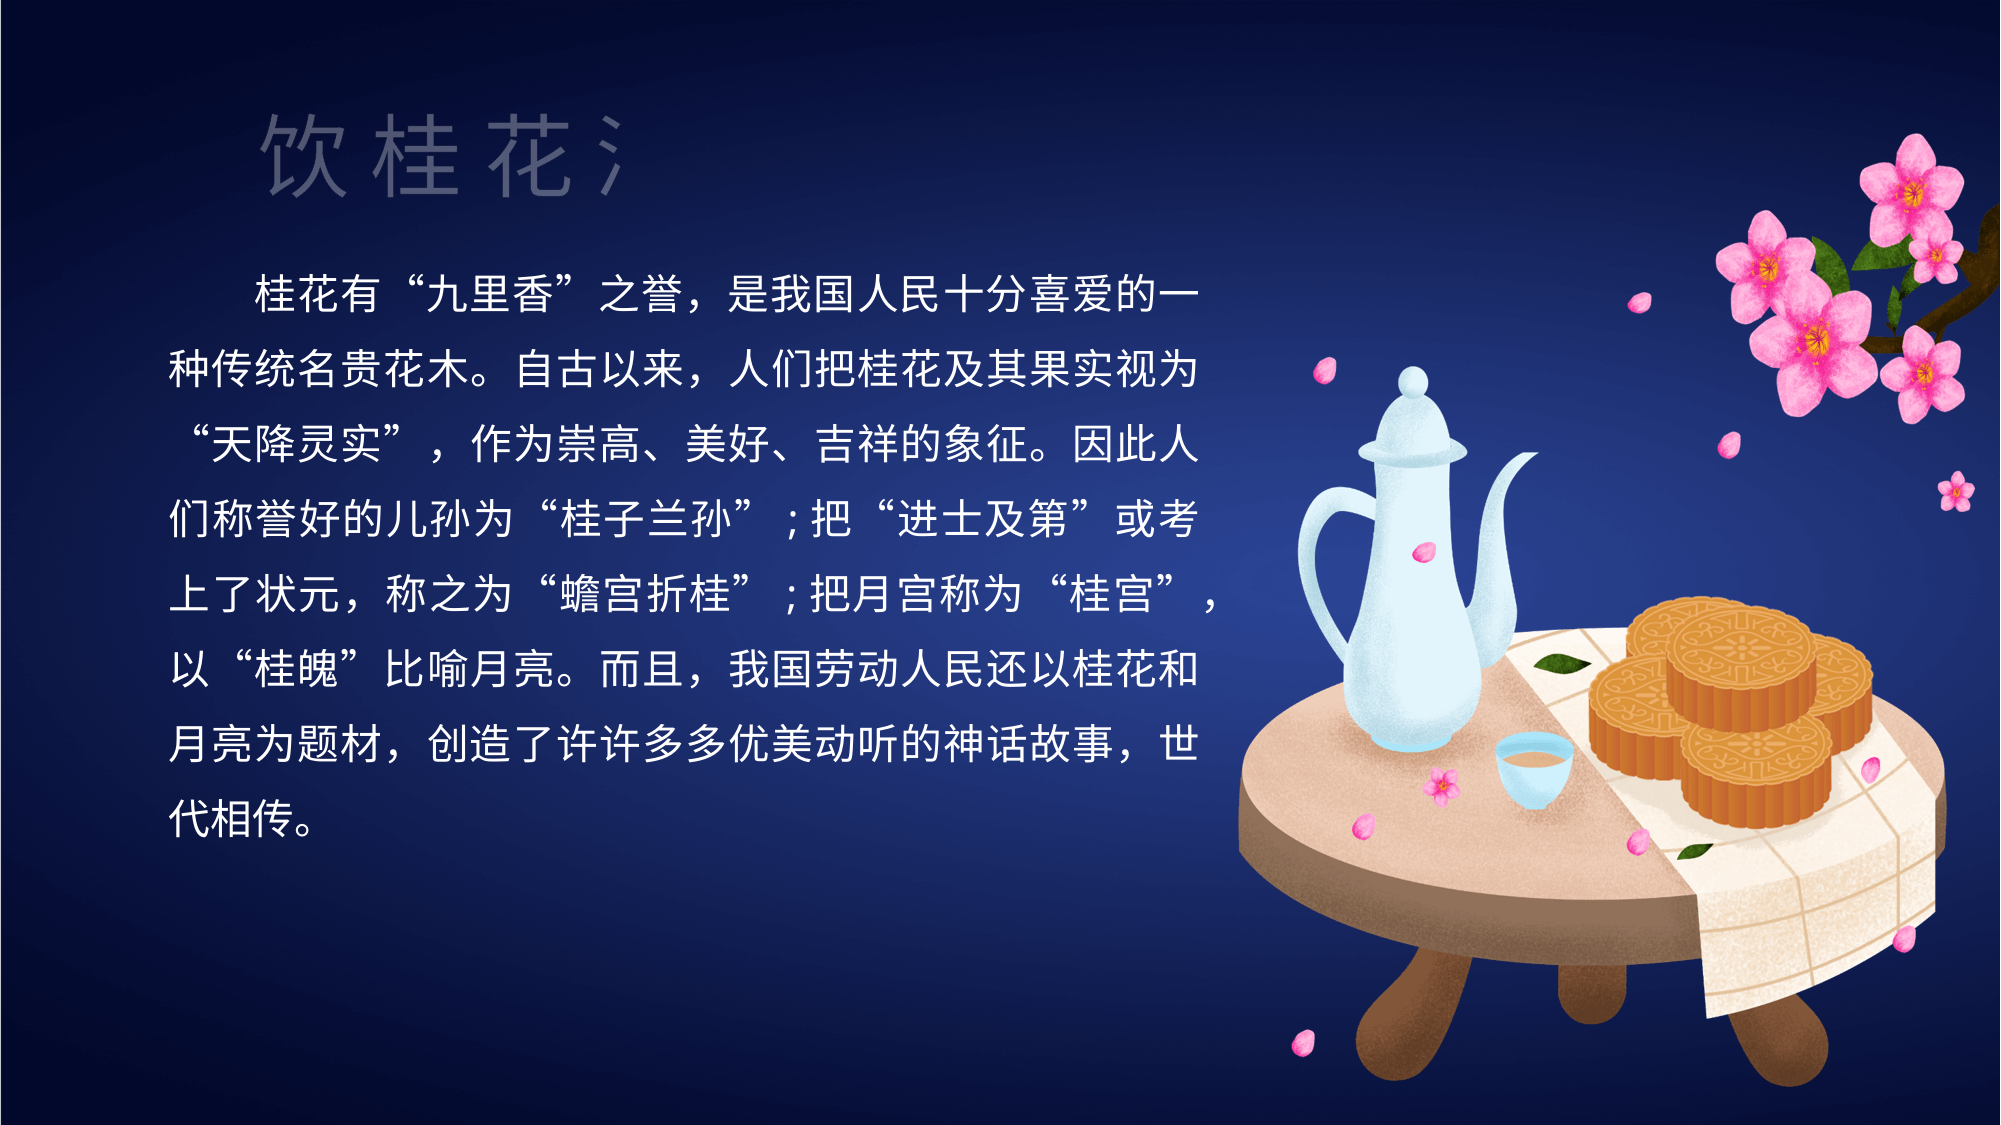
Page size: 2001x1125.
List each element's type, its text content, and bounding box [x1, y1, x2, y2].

text_box 桂花有“九里香”之誉，是我国人民十分喜爱的一种传统名贵花木。自古以来，人们把桂花及其果实视为“天降灵实”，作为崇高、美好、吉祥的象征。因此人们称誉好的儿孙为“桂子兰孙”;把“进士及第”或考上了状元，称之为“蟾宫折桂”;把月宫称为“桂宫”，以“桂魄”比喻月亮。而且，我国劳动人民还以桂花和月亮为题材，创造了许许多多优美动听的神话故事，世代相传。 [154, 235, 436, 851]
picture [3, 0, 2000, 1125]
text_box 饮桂花酒 [208, 97, 436, 217]
